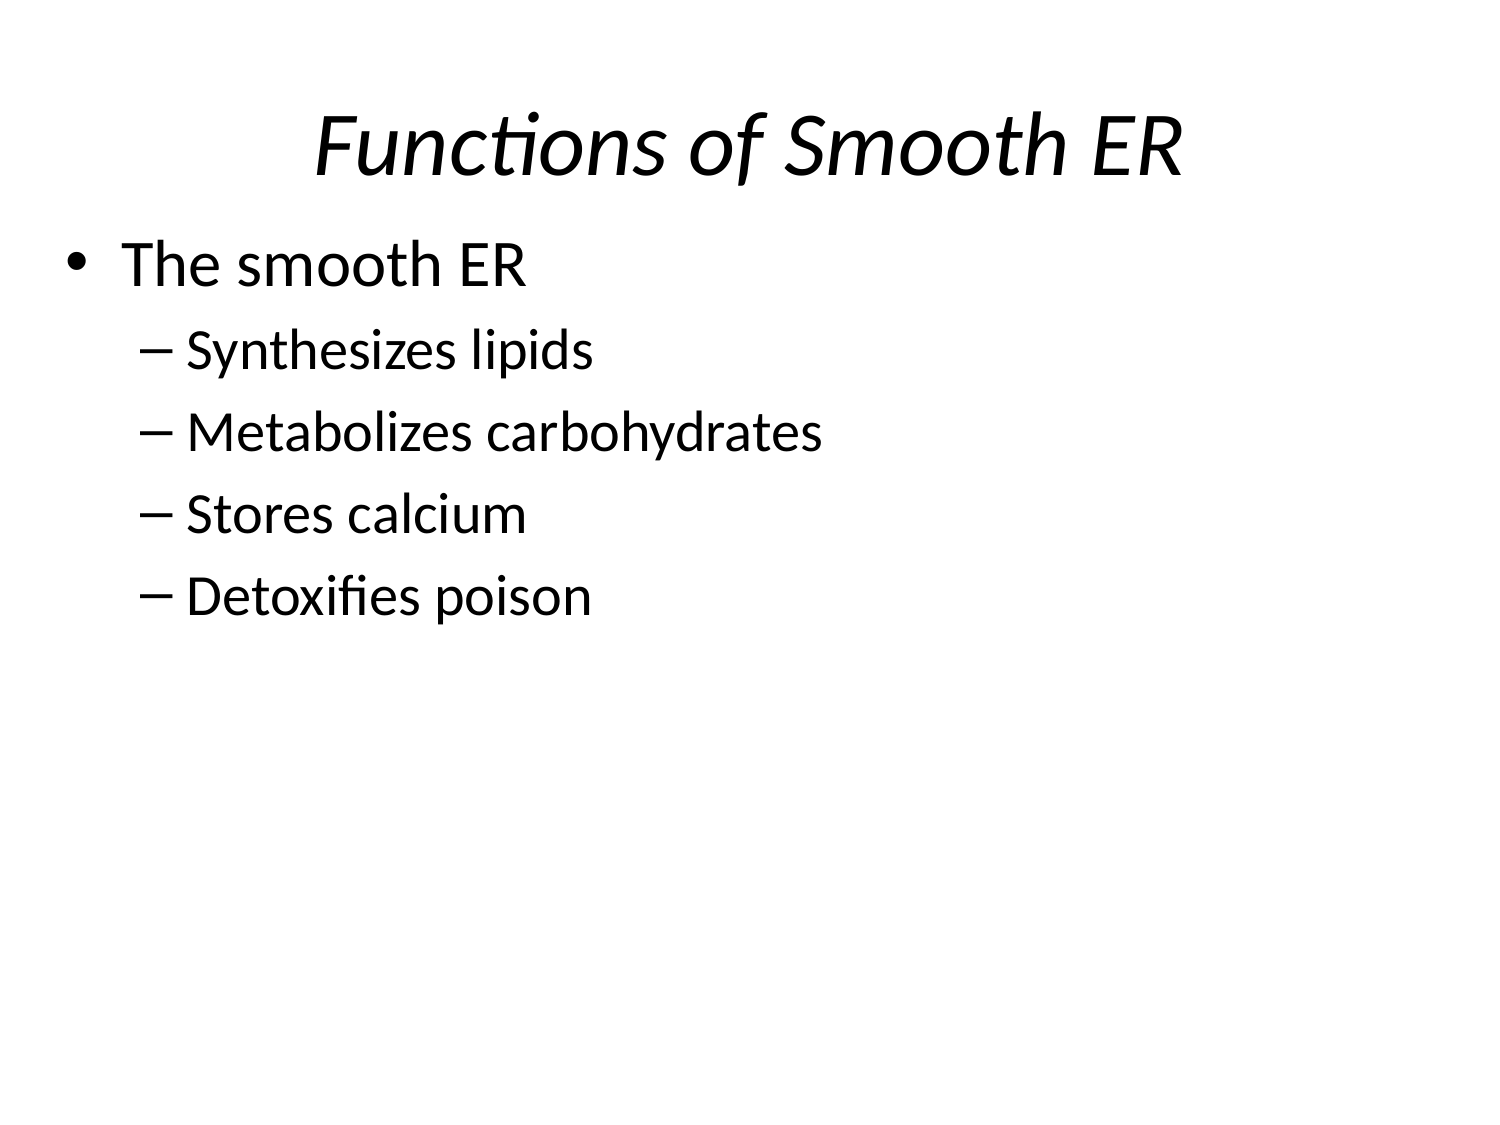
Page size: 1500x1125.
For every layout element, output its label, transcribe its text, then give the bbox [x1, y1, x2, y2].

title Functions of Smooth ER [75, 45, 1425, 212]
list The smooth ER Synthesizes lipids Metabolizes carbohydrates Stores calcium Detoxifies poison [50, 212, 1450, 781]
